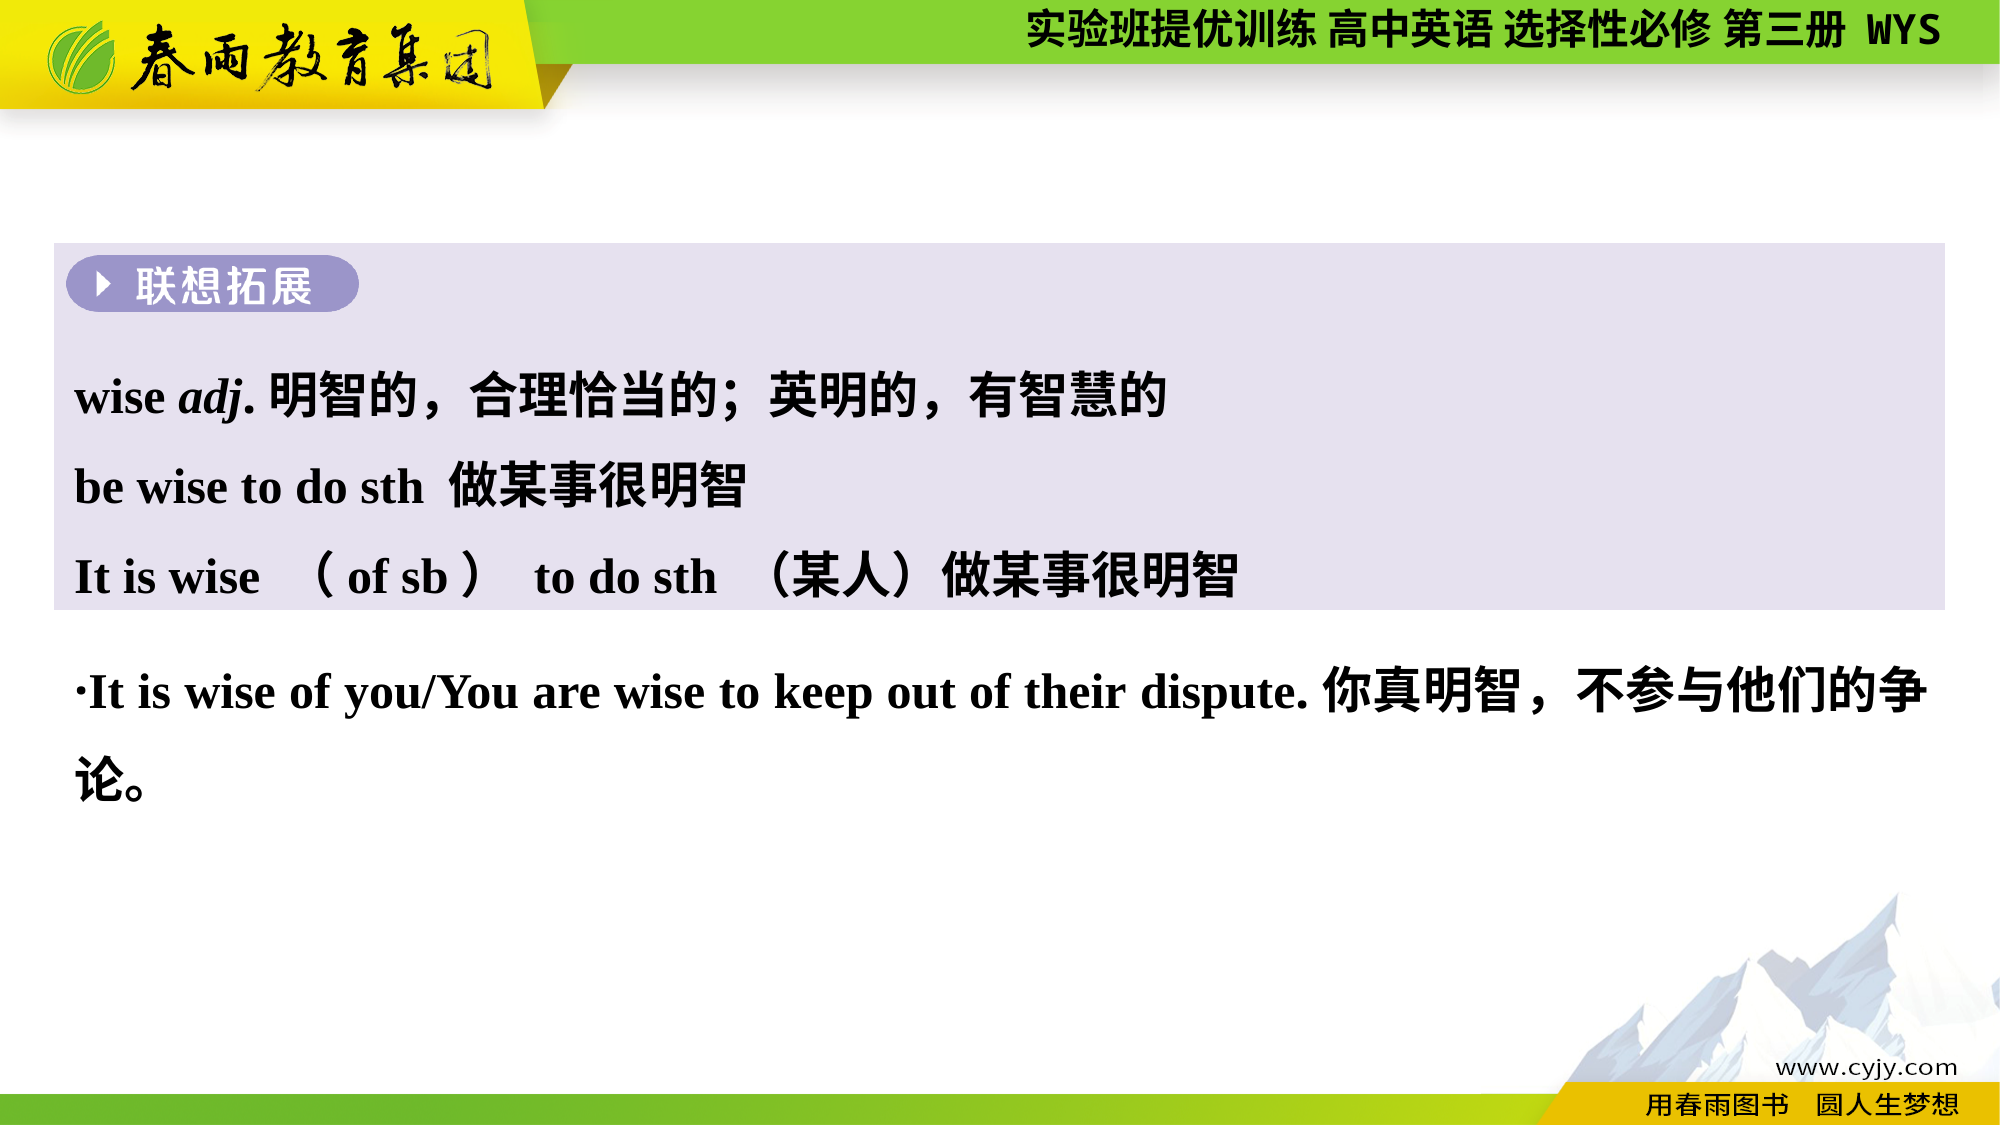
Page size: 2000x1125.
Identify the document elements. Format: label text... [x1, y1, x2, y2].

picture [0, 0, 2000, 1125]
text_box ·It is wise of you/You are wise to keep out of their dispute.你真明智，不参与他们的争论。 [59, 621, 1944, 817]
